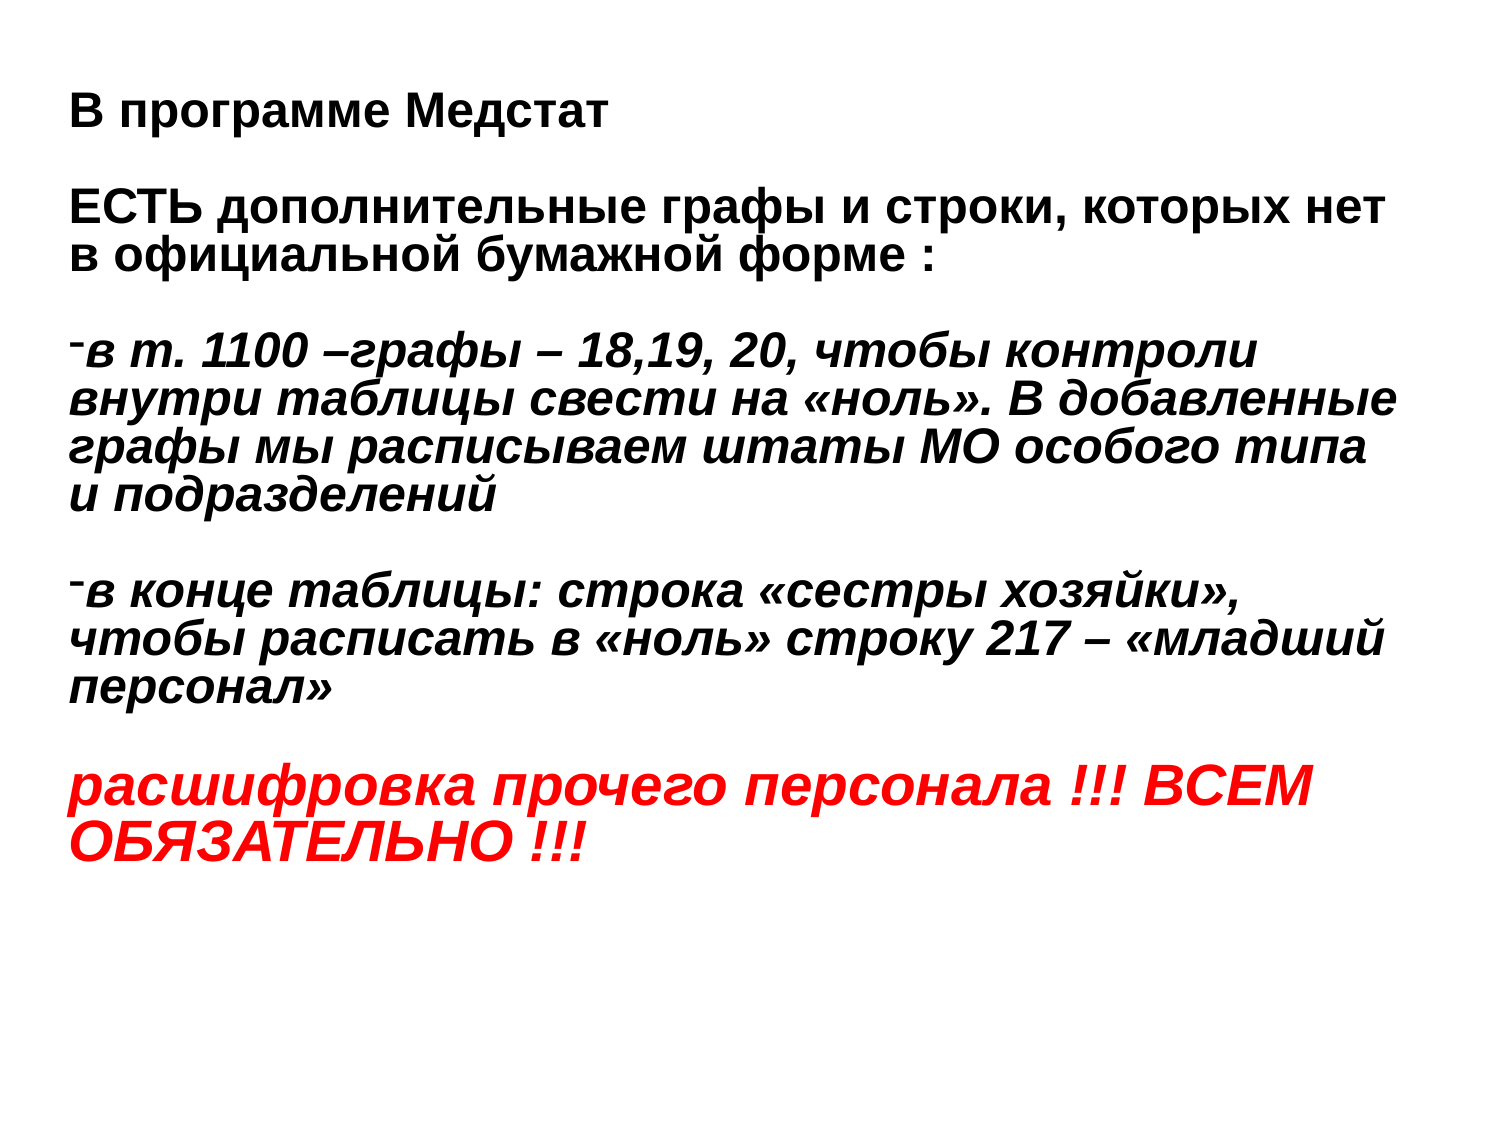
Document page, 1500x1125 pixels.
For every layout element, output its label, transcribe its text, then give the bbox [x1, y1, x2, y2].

text_box В программе Медстат ЕСТЬ дополнительные графы и строки, которых нет в официальной бумажной форме : в т. 1100 –графы – 18,19, 20, чтобы контроли внутри таблицы свести на «ноль». В добавленные графы мы расписываем штаты МО особого типа и подразделений в конце таблицы: строка «сестры хозяйки», чтобы расписать в «ноль» строку 217 – «младший персонал» расшифровка прочего персонала !!! ВСЕМ ОБЯЗАТЕЛЬНО !!! [53, 82, 1423, 881]
